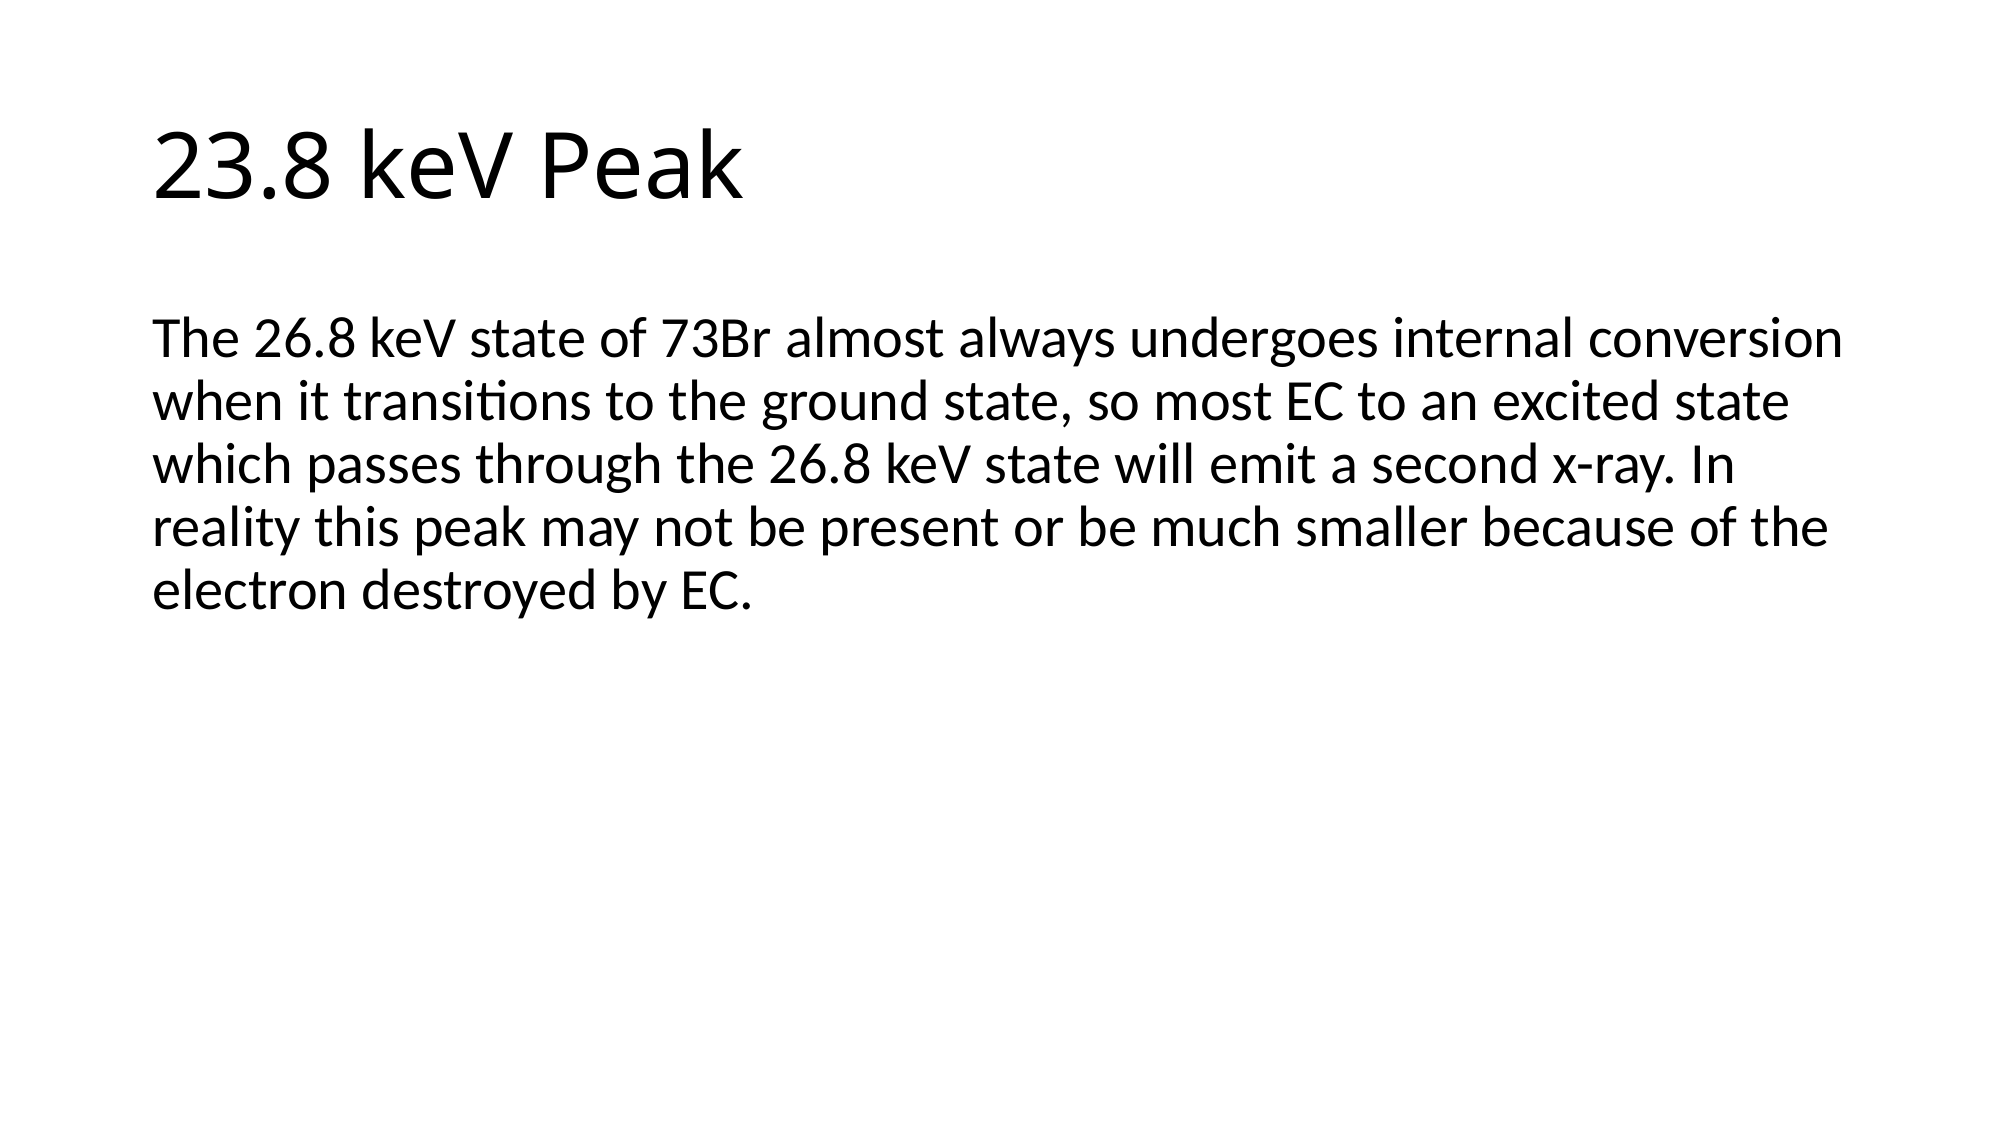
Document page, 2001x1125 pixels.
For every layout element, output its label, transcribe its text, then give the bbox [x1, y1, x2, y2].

list The 26.8 keV state of 73Br almost always undergoes internal conversion when it transitions to the ground state, so most EC to an excited state which passes through the 26.8 keV state will emit a second x-ray. In reality this peak may not be present or be much smaller because of the electron destroyed by EC. [137, 299, 1863, 1014]
title 23.8 keV Peak [137, 59, 1863, 278]
